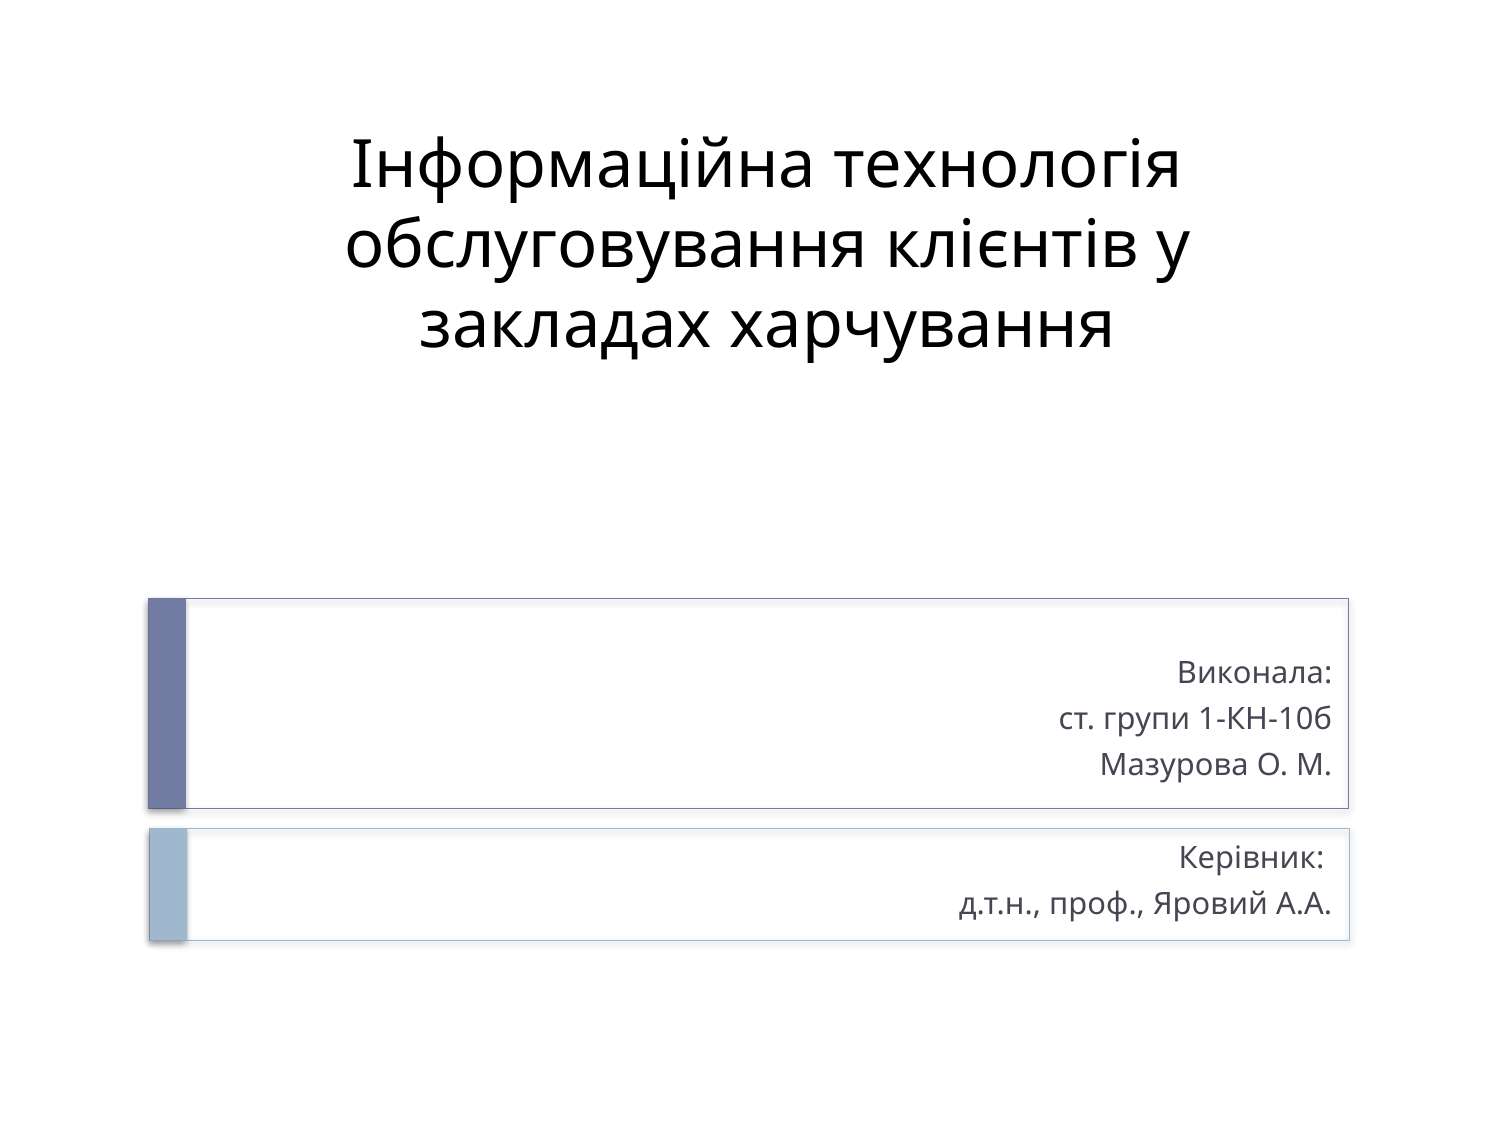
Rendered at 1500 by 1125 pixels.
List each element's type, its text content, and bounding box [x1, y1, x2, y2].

subtitle Виконала: ст. групи 1-КН-10б Мазурова О. М. Керівник: д.т.н., проф., Яровий А.А. [88, 645, 1348, 930]
title Інформаційна технологія обслуговування клієнтів у закладах харчування [194, 113, 1341, 421]
